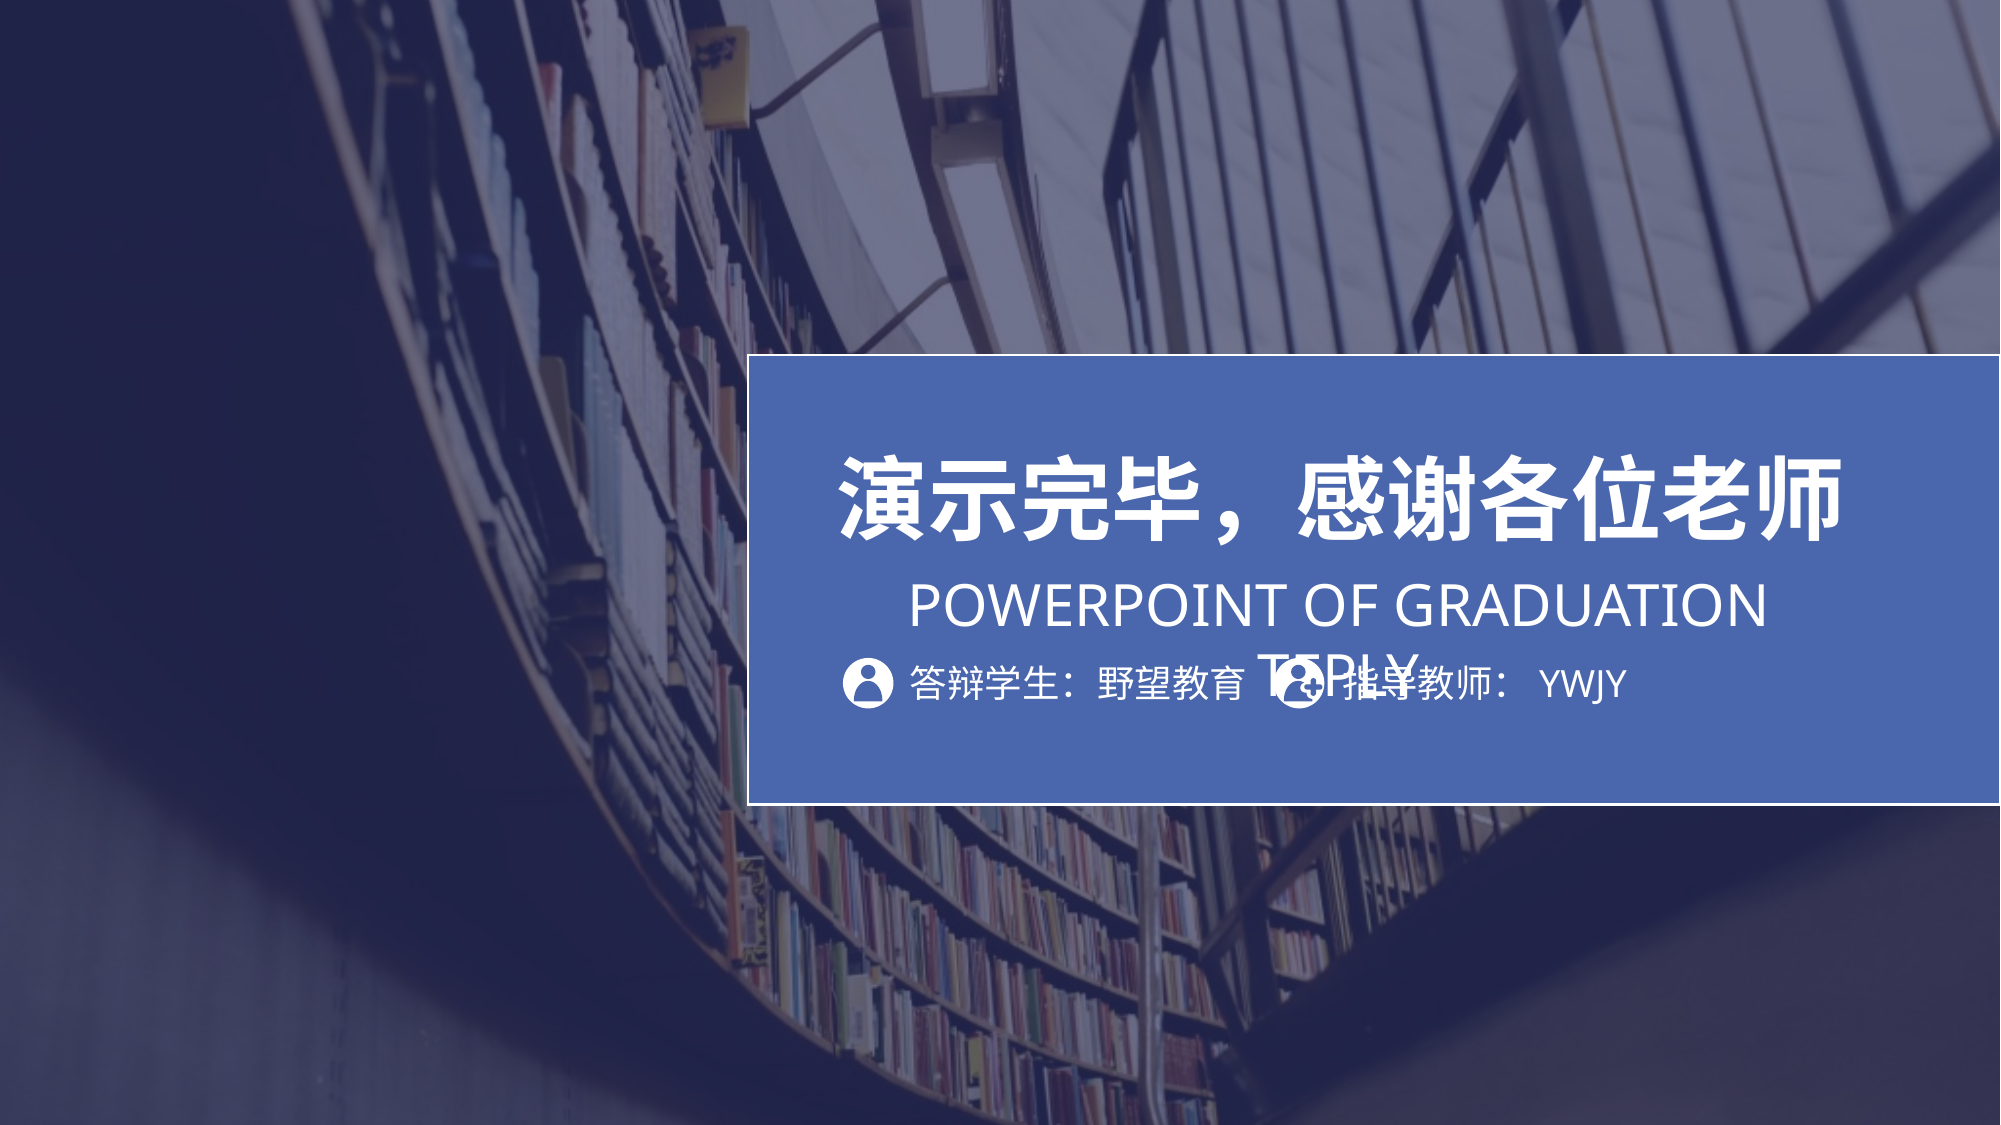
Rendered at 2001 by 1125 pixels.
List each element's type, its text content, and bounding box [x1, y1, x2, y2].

text_box 答辩学生：野望教育 [895, 652, 1263, 713]
text_box [1291, 664, 1306, 679]
text_box [1283, 680, 1313, 702]
text_box 演示完毕，感谢各位老师 [821, 434, 1889, 560]
text_box 指导教师：YWJY [1327, 652, 1642, 713]
text_box [1272, 656, 1326, 710]
text_box [861, 664, 876, 679]
text_box [853, 680, 883, 702]
text_box [747, 354, 2000, 806]
text_box [841, 656, 895, 710]
text_box POWERPOINT OF GRADUATION TEPLY [810, 560, 1867, 716]
text_box [1304, 678, 1323, 696]
